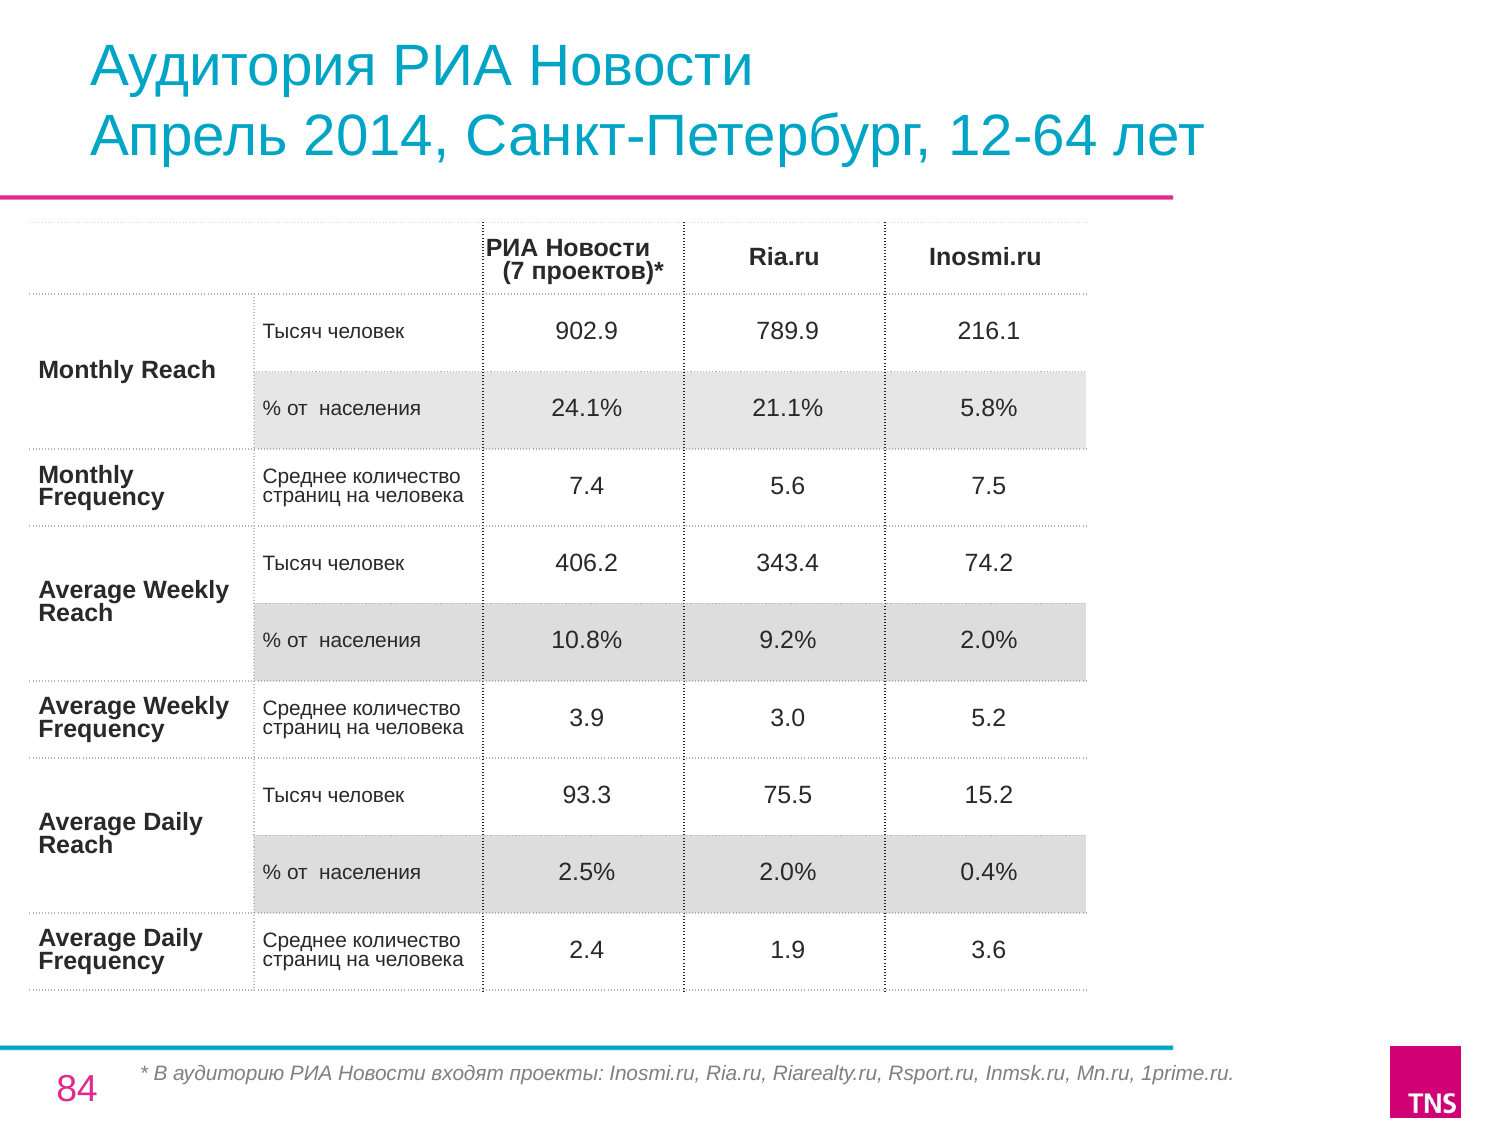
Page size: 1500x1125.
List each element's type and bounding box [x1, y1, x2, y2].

picture [0, 0, 1500, 1125]
slide_number [40, 1055, 392, 1125]
text_box [124, 1052, 1463, 1092]
title [74, 8, 1476, 187]
table_cell [29, 294, 1086, 990]
table_header [29, 223, 1086, 294]
